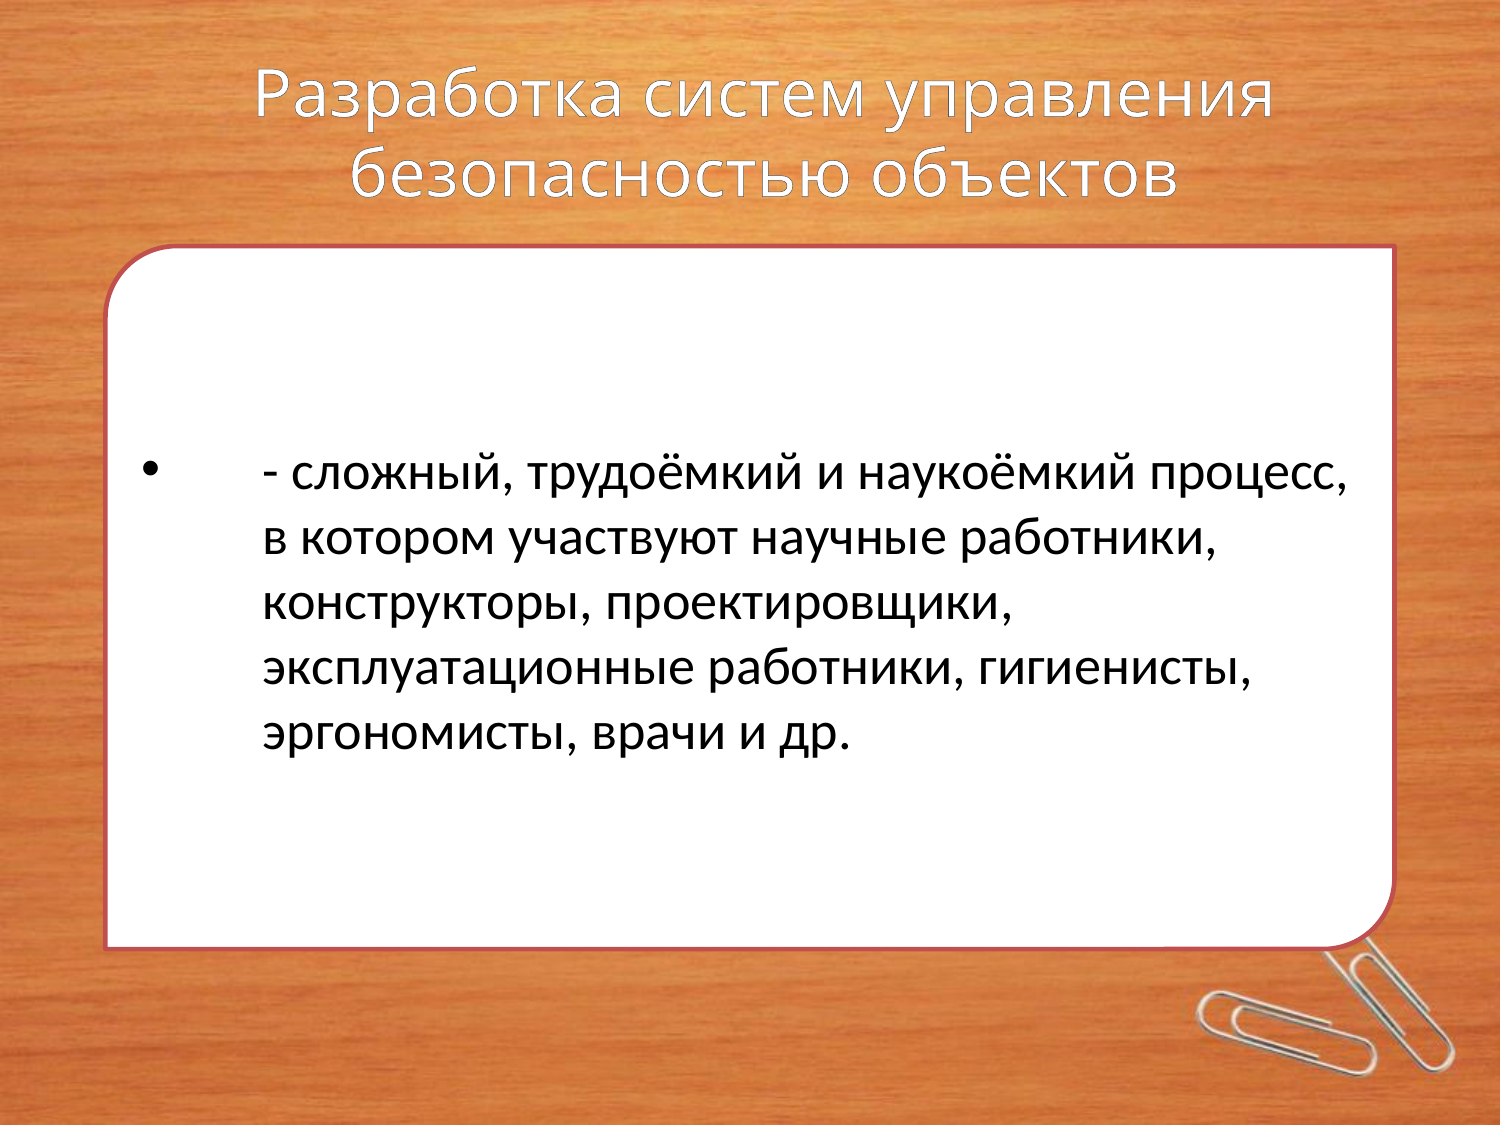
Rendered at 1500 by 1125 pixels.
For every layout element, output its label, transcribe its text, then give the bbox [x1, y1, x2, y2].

picture [0, 0, 1500, 1125]
text_box Разработка систем управления безопасностью объектов [152, 42, 1376, 218]
text_box - сложный, трудоёмкий и наукоёмкий процесс, в котором участвуют научные работники, конструкторы, проектировщики, эксплуатационные работники, гигиенисты, эргономисты, врачи и др. [103, 243, 1397, 952]
